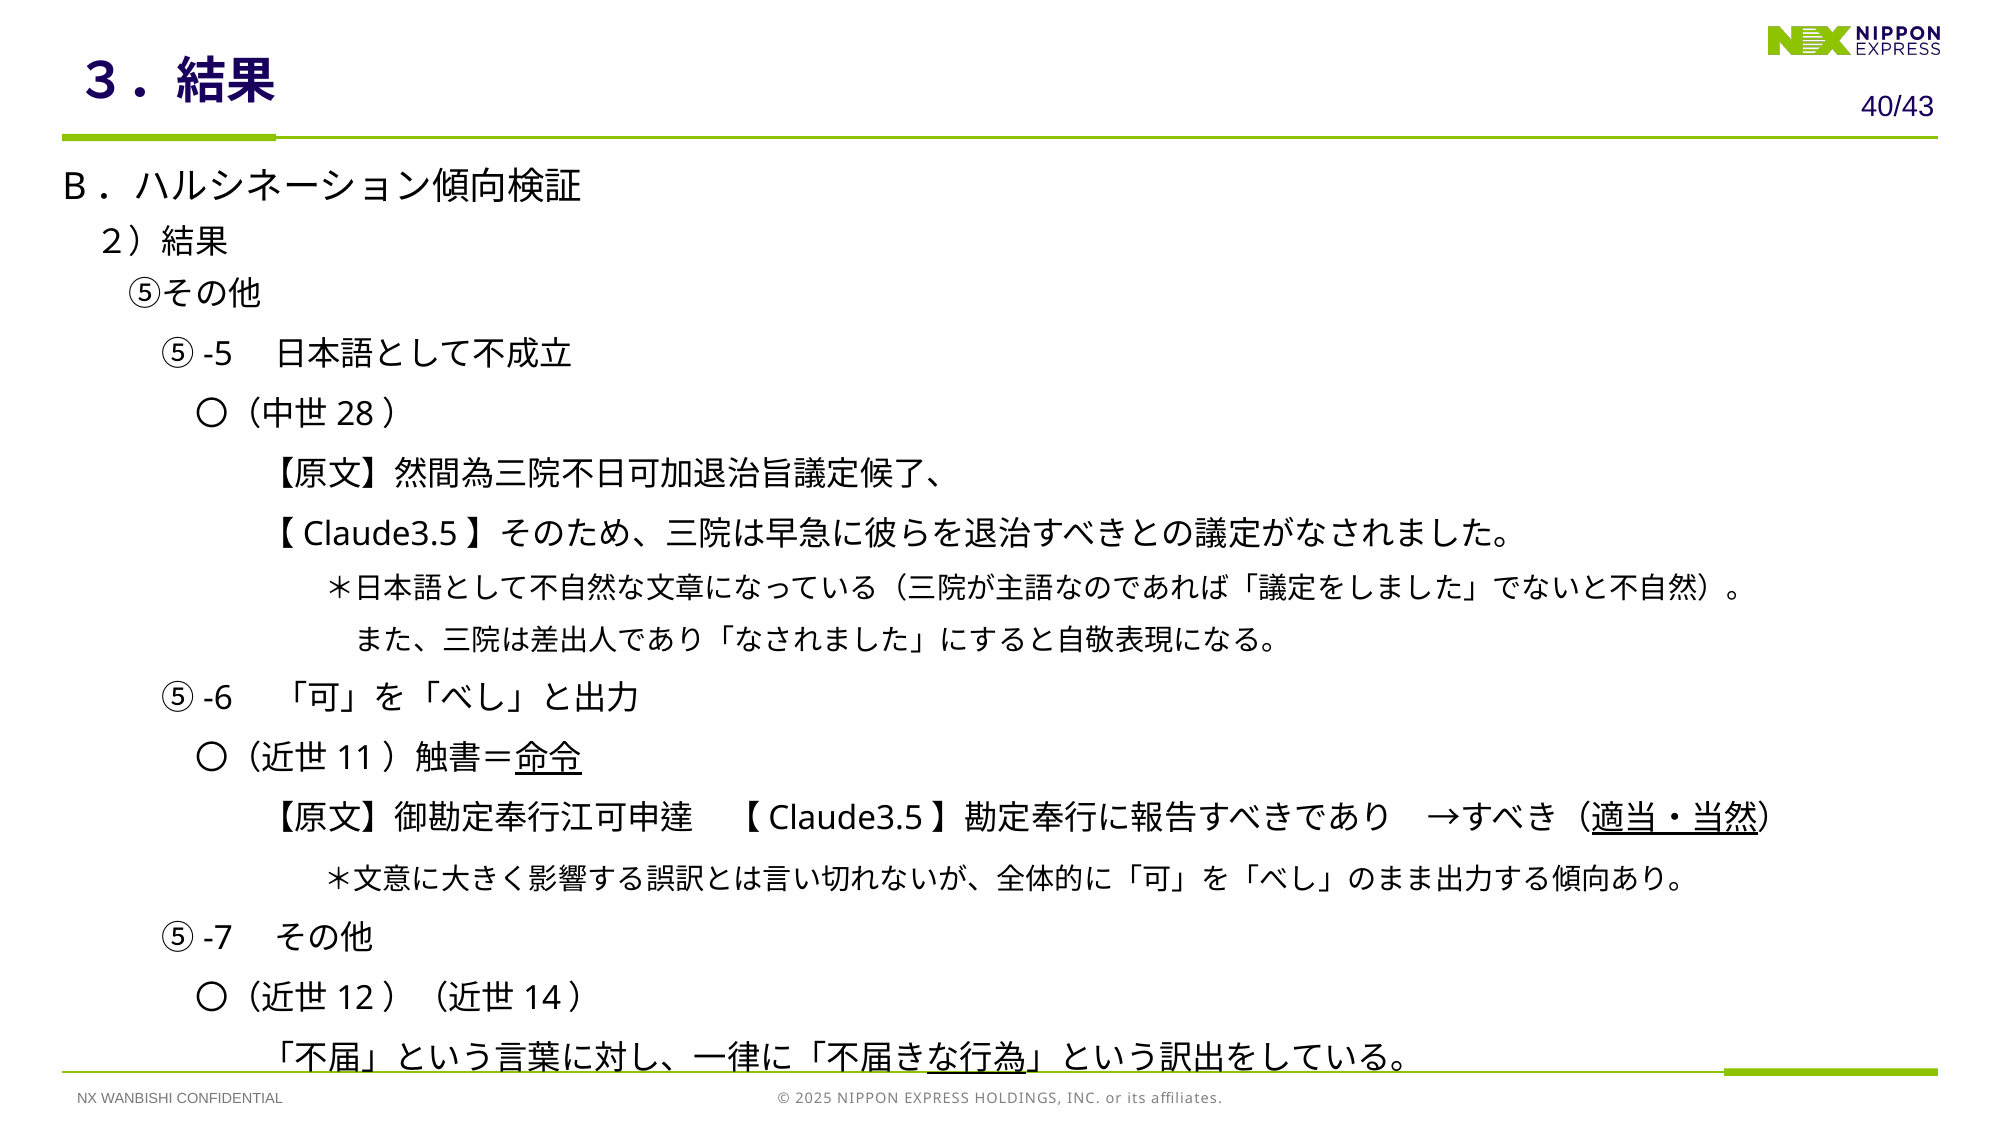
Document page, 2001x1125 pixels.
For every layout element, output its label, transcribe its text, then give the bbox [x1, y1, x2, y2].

picture [1768, 26, 1940, 55]
footer NX WANBISHI CONFIDENTIAL [62, 1086, 738, 1110]
list B．ハルシネーション傾向検証 ２）結果 ⑤その他 ⑤-5 日本語として不成立 〇（中世28） 【原文】然間為三院不日可加退治旨議定候了、 【Claude3.5】そのため、三院は早急に彼らを退治すべきとの議定がなされました。 ＊日本語として不自然な文章になっている（三院が主語なのであれば「議定をしました」でないと不自然）。 また、三院は差出人であり「なされました」にすると自敬表現になる。 ⑤-6 「可」を「べし」と出力 〇（近世11）触書＝命令 【原文】御勘定奉行江可申達 【Claude3.5】勘定奉行に報告すべきであり →すべき（適当・当然） ＊文意に大きく影響する誤訳とは言い切れないが、全体的に「可」を「べし」のまま出力する傾向あり。 ⑤-7 その他 〇（近世12）（近世14） 「不届」という言葉に対し、一律に「不届きな行為」という訳出をしている。 [62, 162, 1939, 1125]
slide_number 39/43 [1848, 87, 1935, 123]
title ３．結果 [62, 41, 1742, 103]
